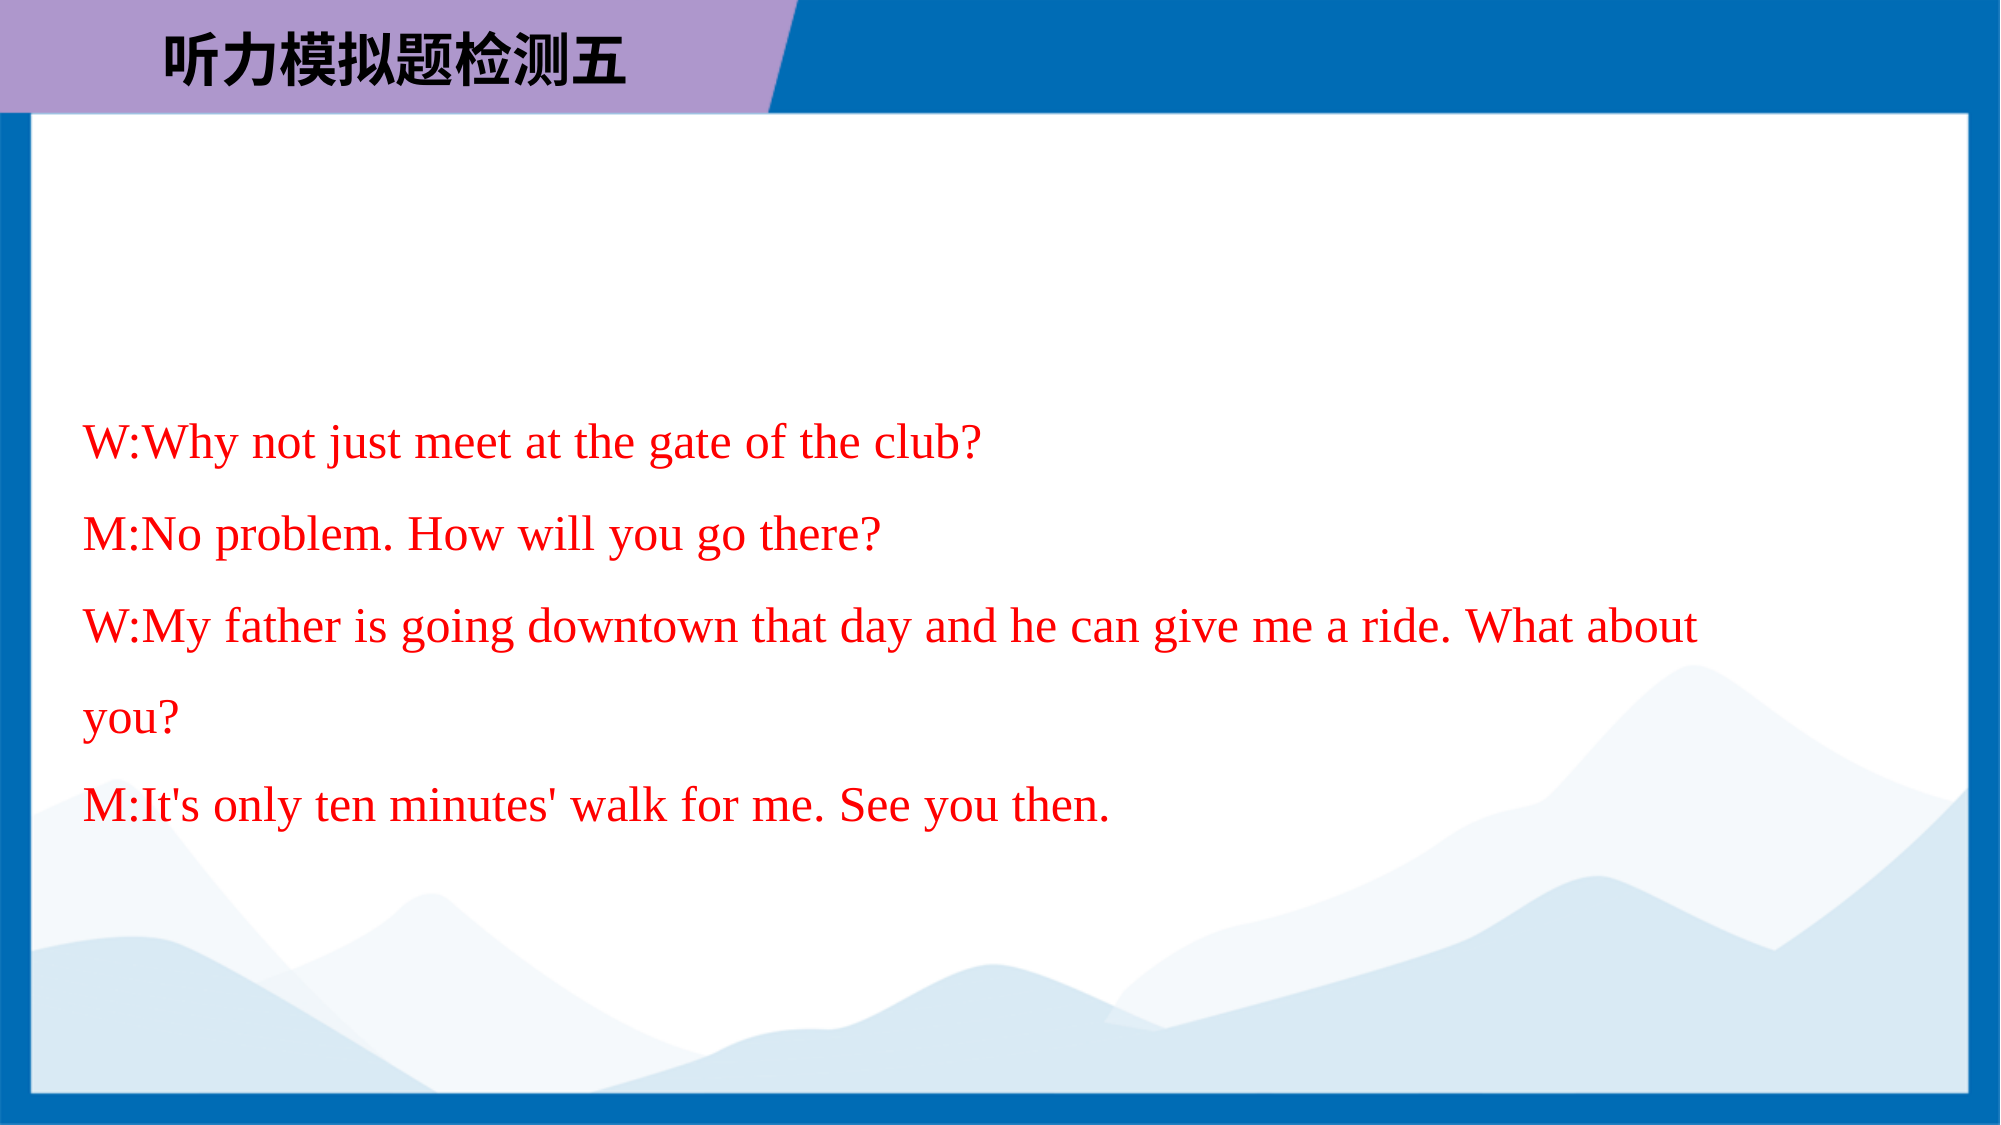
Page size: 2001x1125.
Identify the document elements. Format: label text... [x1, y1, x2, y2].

picture [0, 0, 2000, 1125]
text_box W:Why not just meet at the gate of the club? M:No problem. How will you go there? W:My father is going downtown that day and he can give me a ride. What about you? M:It's only ten minutes' walk for me. See you then. [82, 377, 1917, 822]
